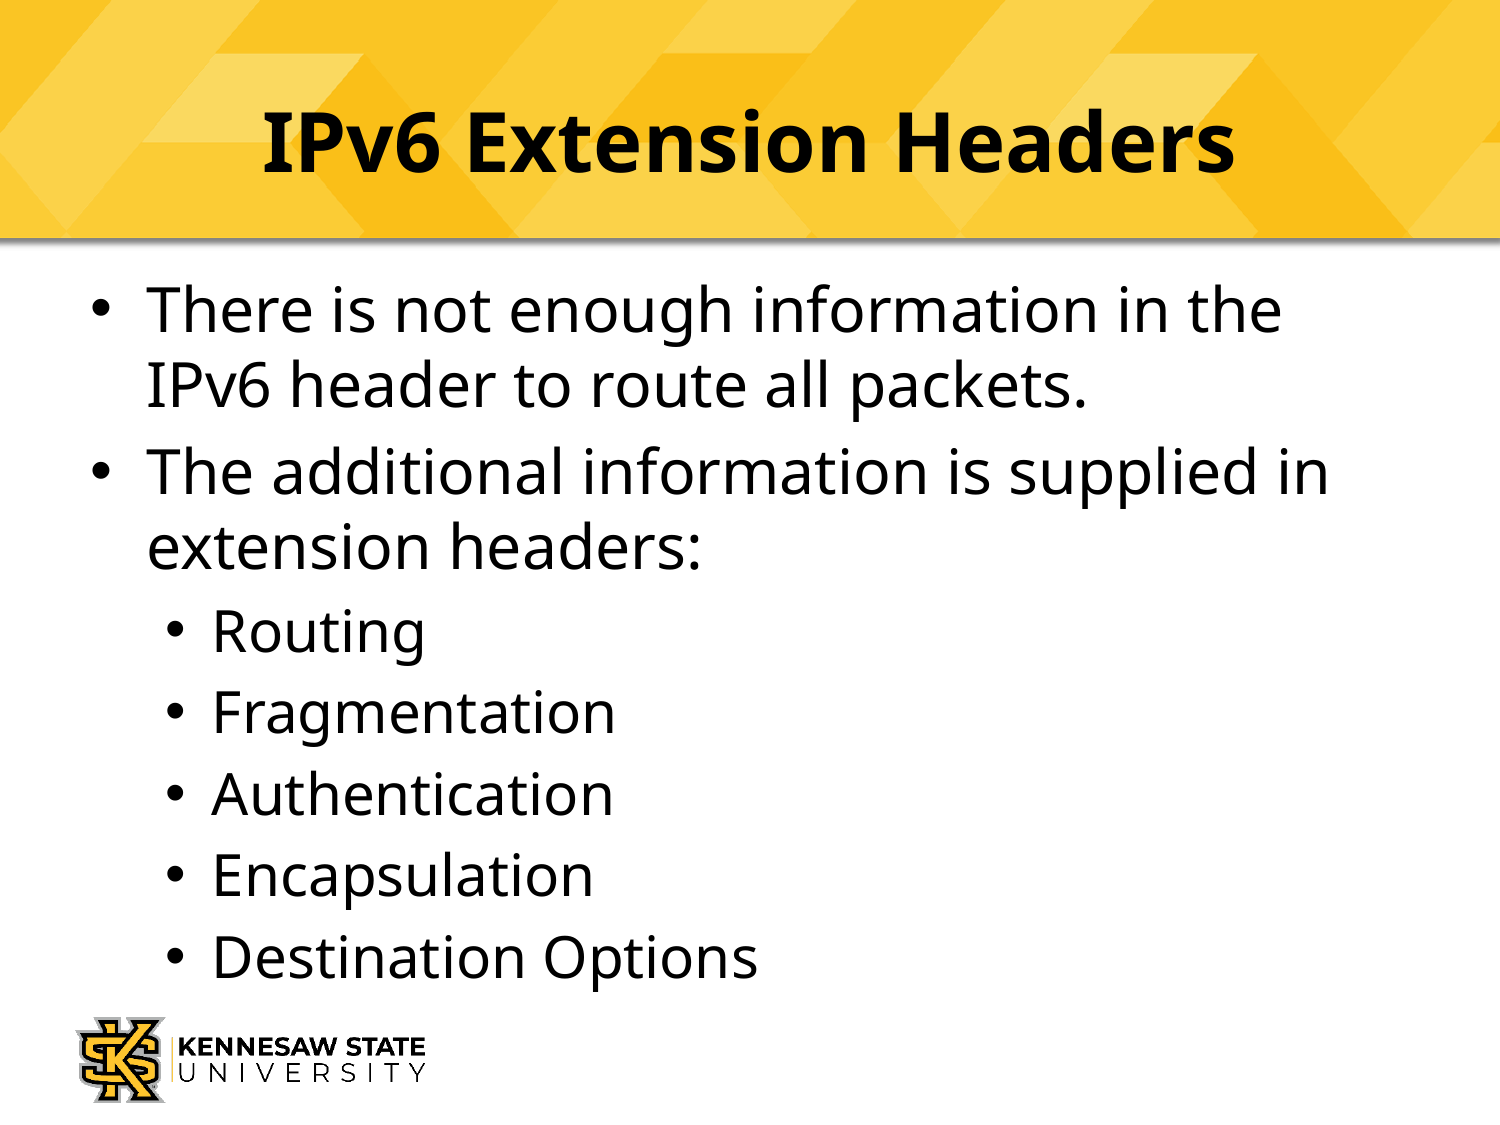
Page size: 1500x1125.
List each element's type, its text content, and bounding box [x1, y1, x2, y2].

picture [0, 0, 1500, 251]
list There is not enough information in the IPv6 header to route all packets. The additional information is supplied in extension headers: Routing Fragmentation Authentication Encapsulation Destination Options [75, 262, 1425, 1005]
title IPv6 Extension Headers [75, 45, 1425, 233]
picture [75, 1017, 425, 1103]
